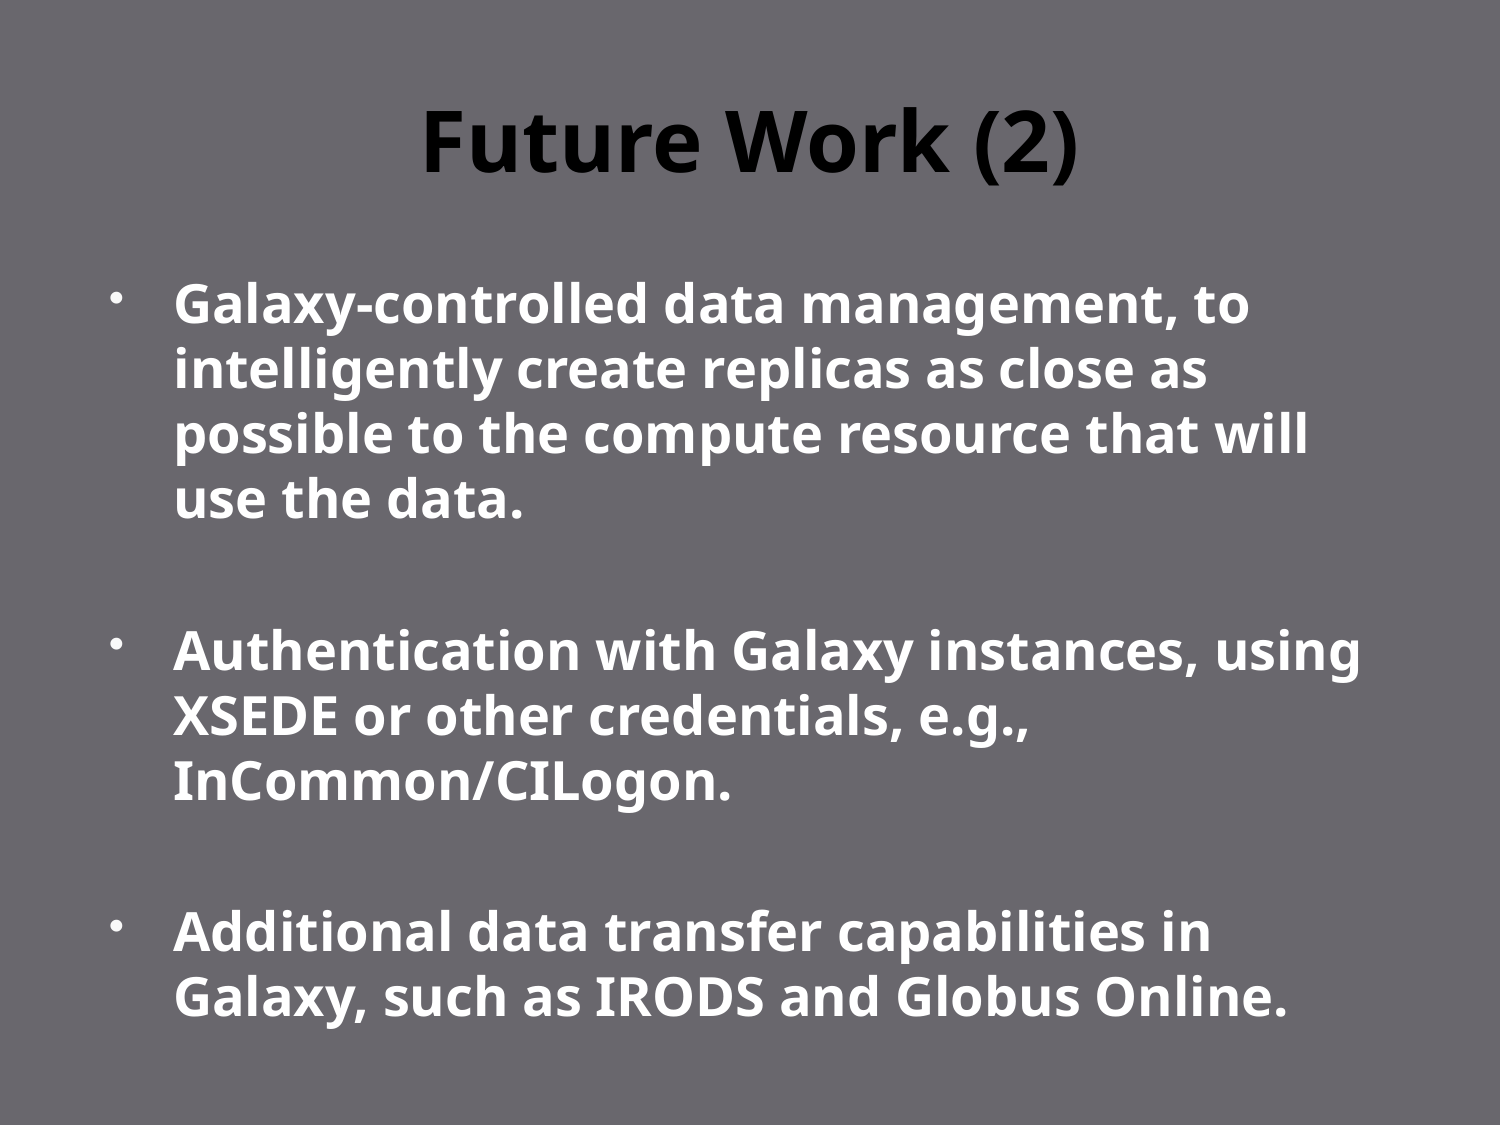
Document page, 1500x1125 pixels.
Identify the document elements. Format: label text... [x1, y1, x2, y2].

title Future Work (2) [75, 45, 1425, 233]
list Galaxy-controlled data management, to intelligently create replicas as close as possible to the compute resource that will use the data. Authentication with Galaxy instances, using XSEDE or other credentials, e.g., InCommon/CILogon. Additional data transfer capabilities in Galaxy, such as IRODS and Globus Online. [75, 262, 1425, 1035]
